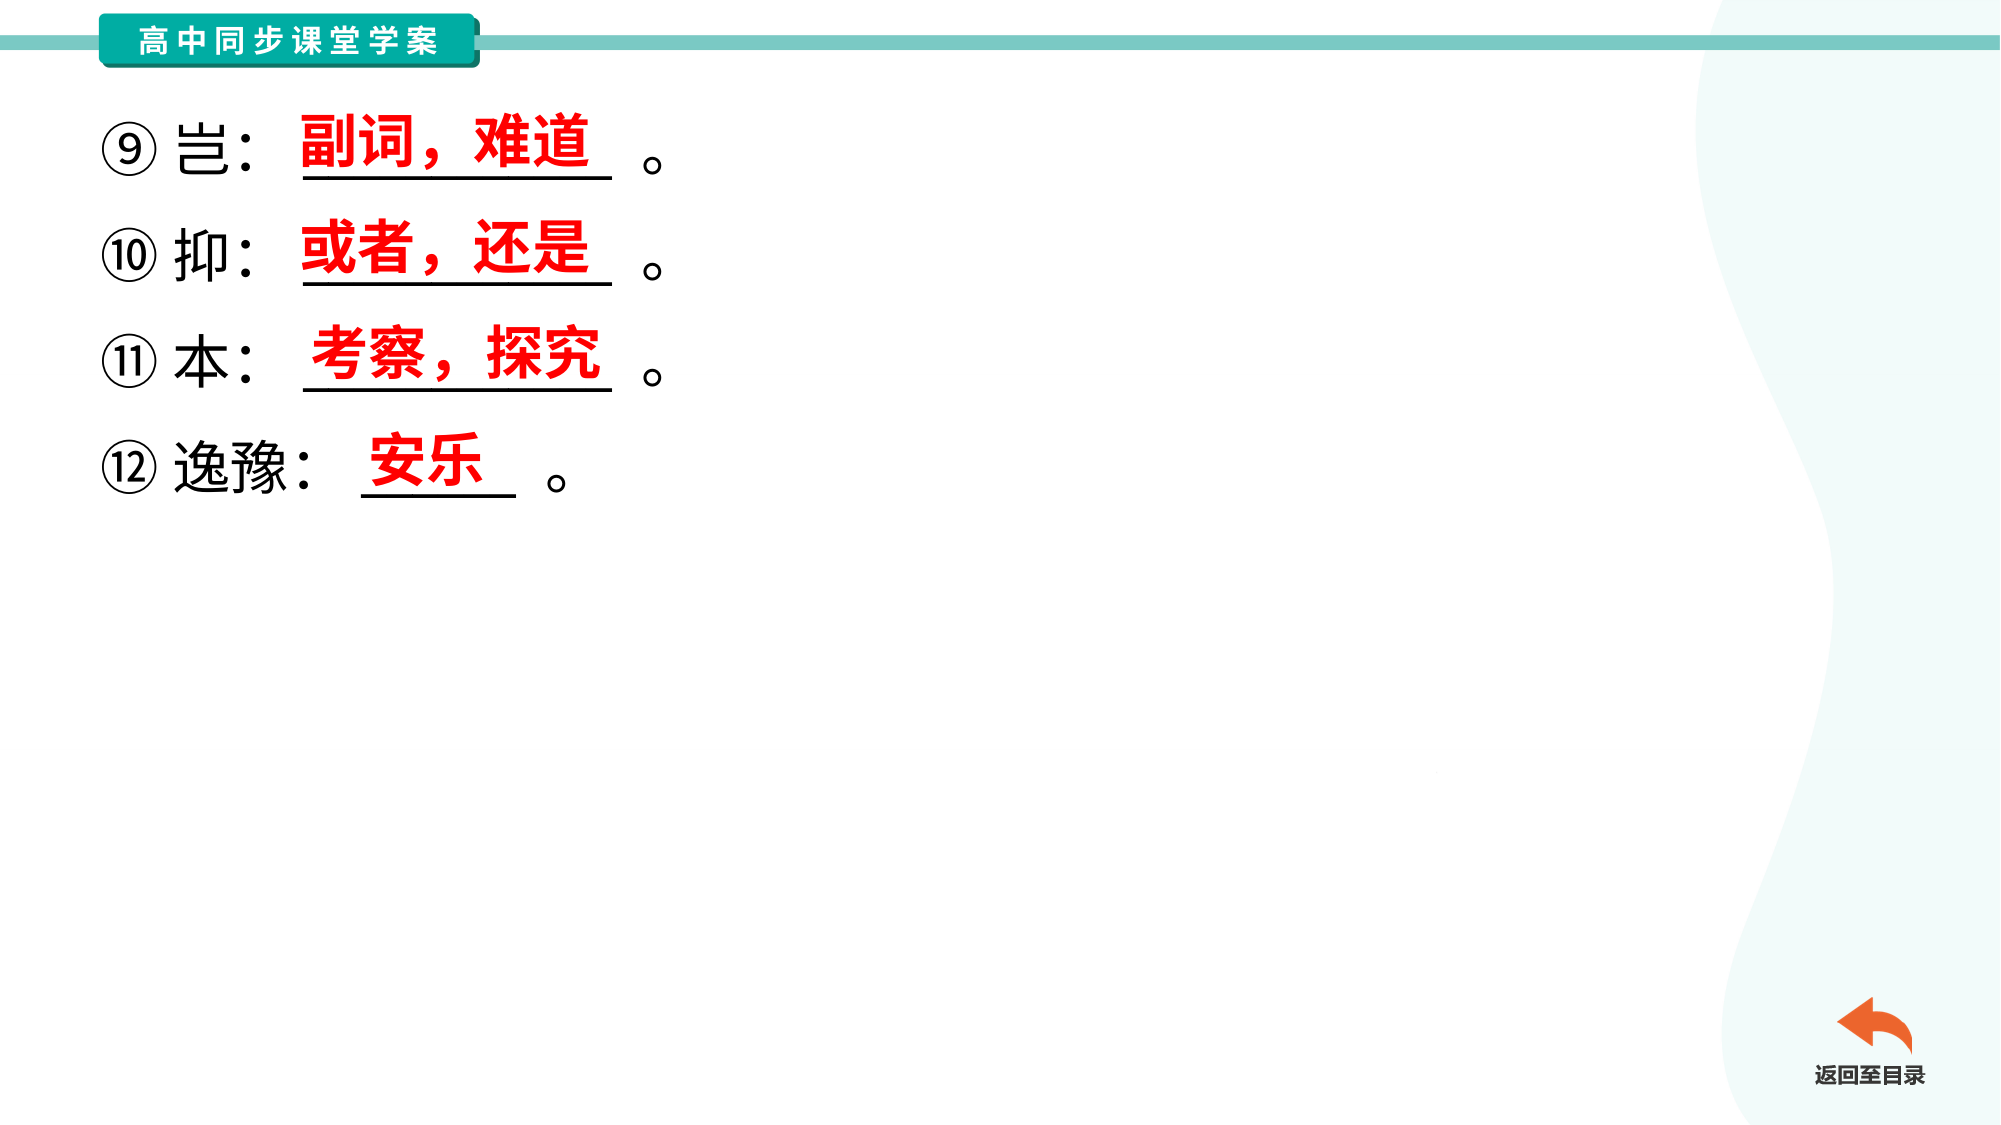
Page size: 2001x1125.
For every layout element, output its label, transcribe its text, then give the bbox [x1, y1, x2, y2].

picture [0, 0, 2000, 1125]
text_box 考察，探究 [288, 284, 625, 387]
text_box 安乐 [347, 390, 507, 493]
text_box ⑨岂：____________ 。 ⑩抑：____________ 。 ⑪本：____________ 。 ⑫逸豫：______ 。 [100, 76, 1899, 502]
text_box 副词，难道 [277, 71, 613, 174]
text_box 或者，还是 [277, 178, 613, 281]
